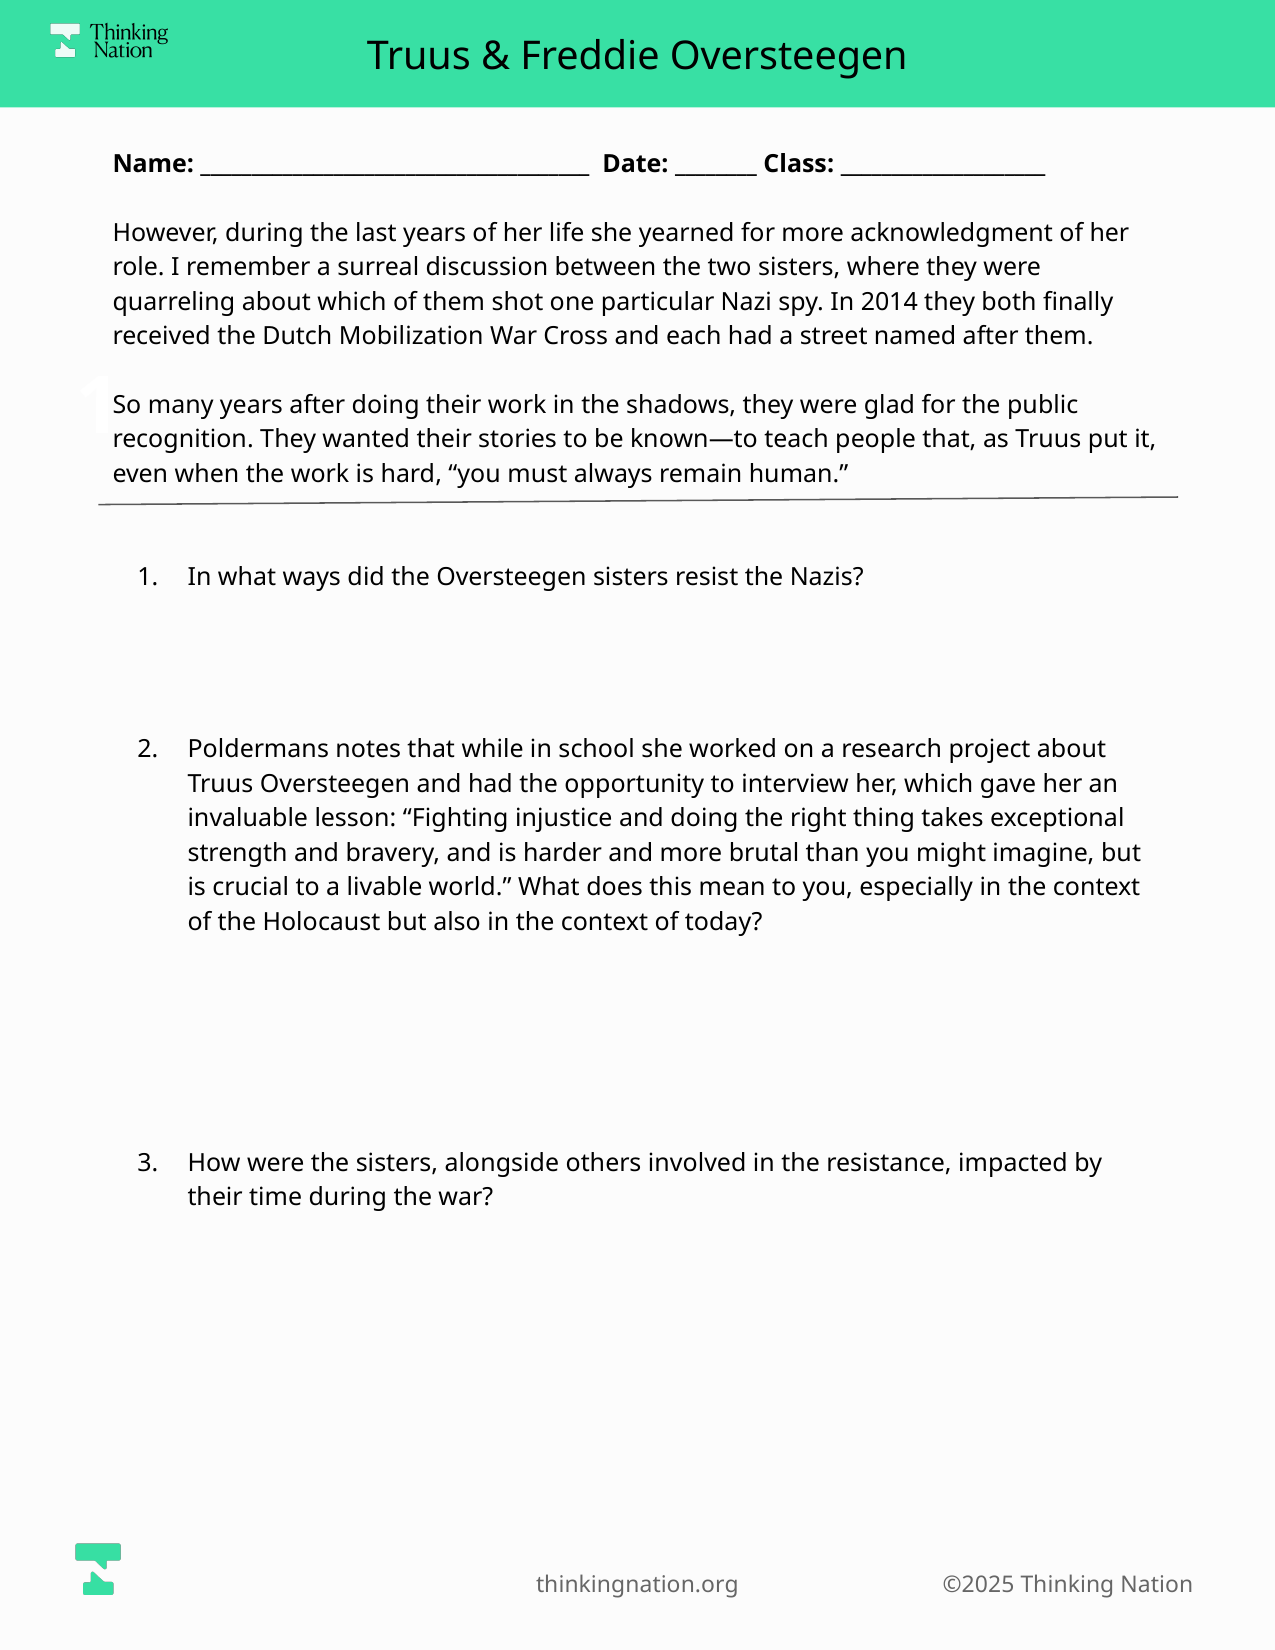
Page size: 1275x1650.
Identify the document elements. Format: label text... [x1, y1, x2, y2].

text_box Name: ______________________________________ Date: ________ Class: ____________________ However, during the last years of her life she yearned for more acknowledgment of her role. I remember a surreal discussion between the two sisters, where they were quarreling about which of them shot one particular Nazi spy. In 2014 they both finally received the Dutch Mobilization War Cross and each had a street named after them. So many years after doing their work in the shadows, they were glad for the public recognition. They wanted their stories to be known—to teach people that, as Truus put it, even when the work is hard, “you must always remain human.” In what ways did the Oversteegen sisters resist the Nazis? Poldermans notes that while in school she worked on a research project about Truus Oversteegen and had the opportunity to interview her, which gave her an invaluable lesson: “Fighting injustice and doing the right thing takes exceptional strength and bravery, and is harder and more brutal than you might imagine, but is crucial to a livable world.” What does this mean to you, especially in the context of the Holocaust but also in the context of today? How were the sisters, alongside others involved in the resistance, impacted by their time during the war? [97, 132, 1178, 496]
text_box Name: ______________________________________ Date: ________ Class: ____________________ However, during the last years of her life she yearned for more acknowledgment of her role. I remember a surreal discussion between the two sisters, where they were quarreling about which of them shot one particular Nazi spy. In 2014 they both finally received the Dutch Mobilization War Cross and each had a street named after them. So many years after doing their work in the shadows, they were glad for the public recognition. They wanted their stories to be known—to teach people that, as Truus put it, even when the work is hard, “you must always remain human.” In what ways did the Oversteegen sisters resist the Nazis? Poldermans notes that while in school she worked on a research project about Truus Oversteegen and had the opportunity to interview her, which gave her an invaluable lesson: “Fighting injustice and doing the right thing takes exceptional strength and bravery, and is harder and more brutal than you might imagine, but is crucial to a livable world.” What does this mean to you, especially in the context of the Holocaust but also in the context of today? How were the sisters, alongside others involved in the resistance, impacted by their time during the war? [97, 512, 1178, 1226]
text_box ©2025 Thinking Nation [907, 1553, 1210, 1605]
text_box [98, 496, 1179, 505]
text_box Truus & Freddie Oversteegen [0, 0, 1275, 108]
picture [36, 12, 172, 69]
picture [62, 1533, 134, 1605]
text_box 1 [30, 315, 165, 450]
text_box thinkingnation.org [486, 1553, 789, 1605]
